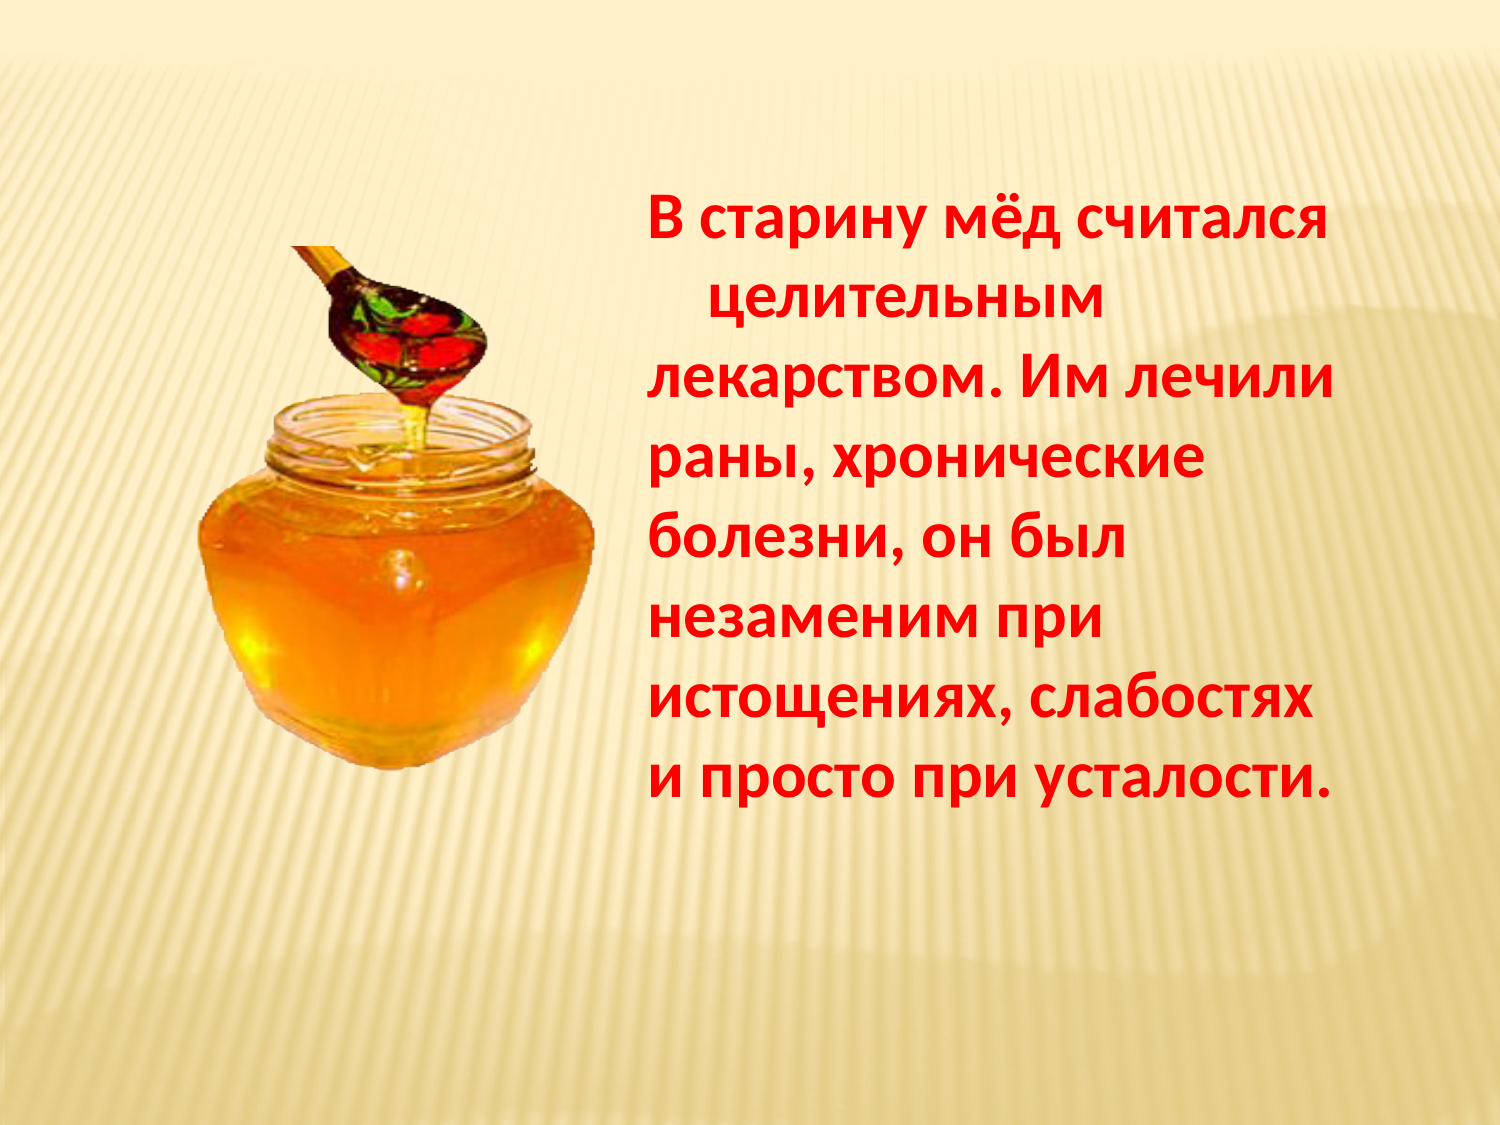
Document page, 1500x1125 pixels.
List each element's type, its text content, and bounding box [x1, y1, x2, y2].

table_cell [632, 251, 727, 798]
picture [93, 245, 722, 785]
text_box В старину мёд считался целительным лекарством. Им лечили раны, хронические болезни, он был незаменим при истощениях, слабостях и просто при усталости. [632, 163, 1354, 819]
